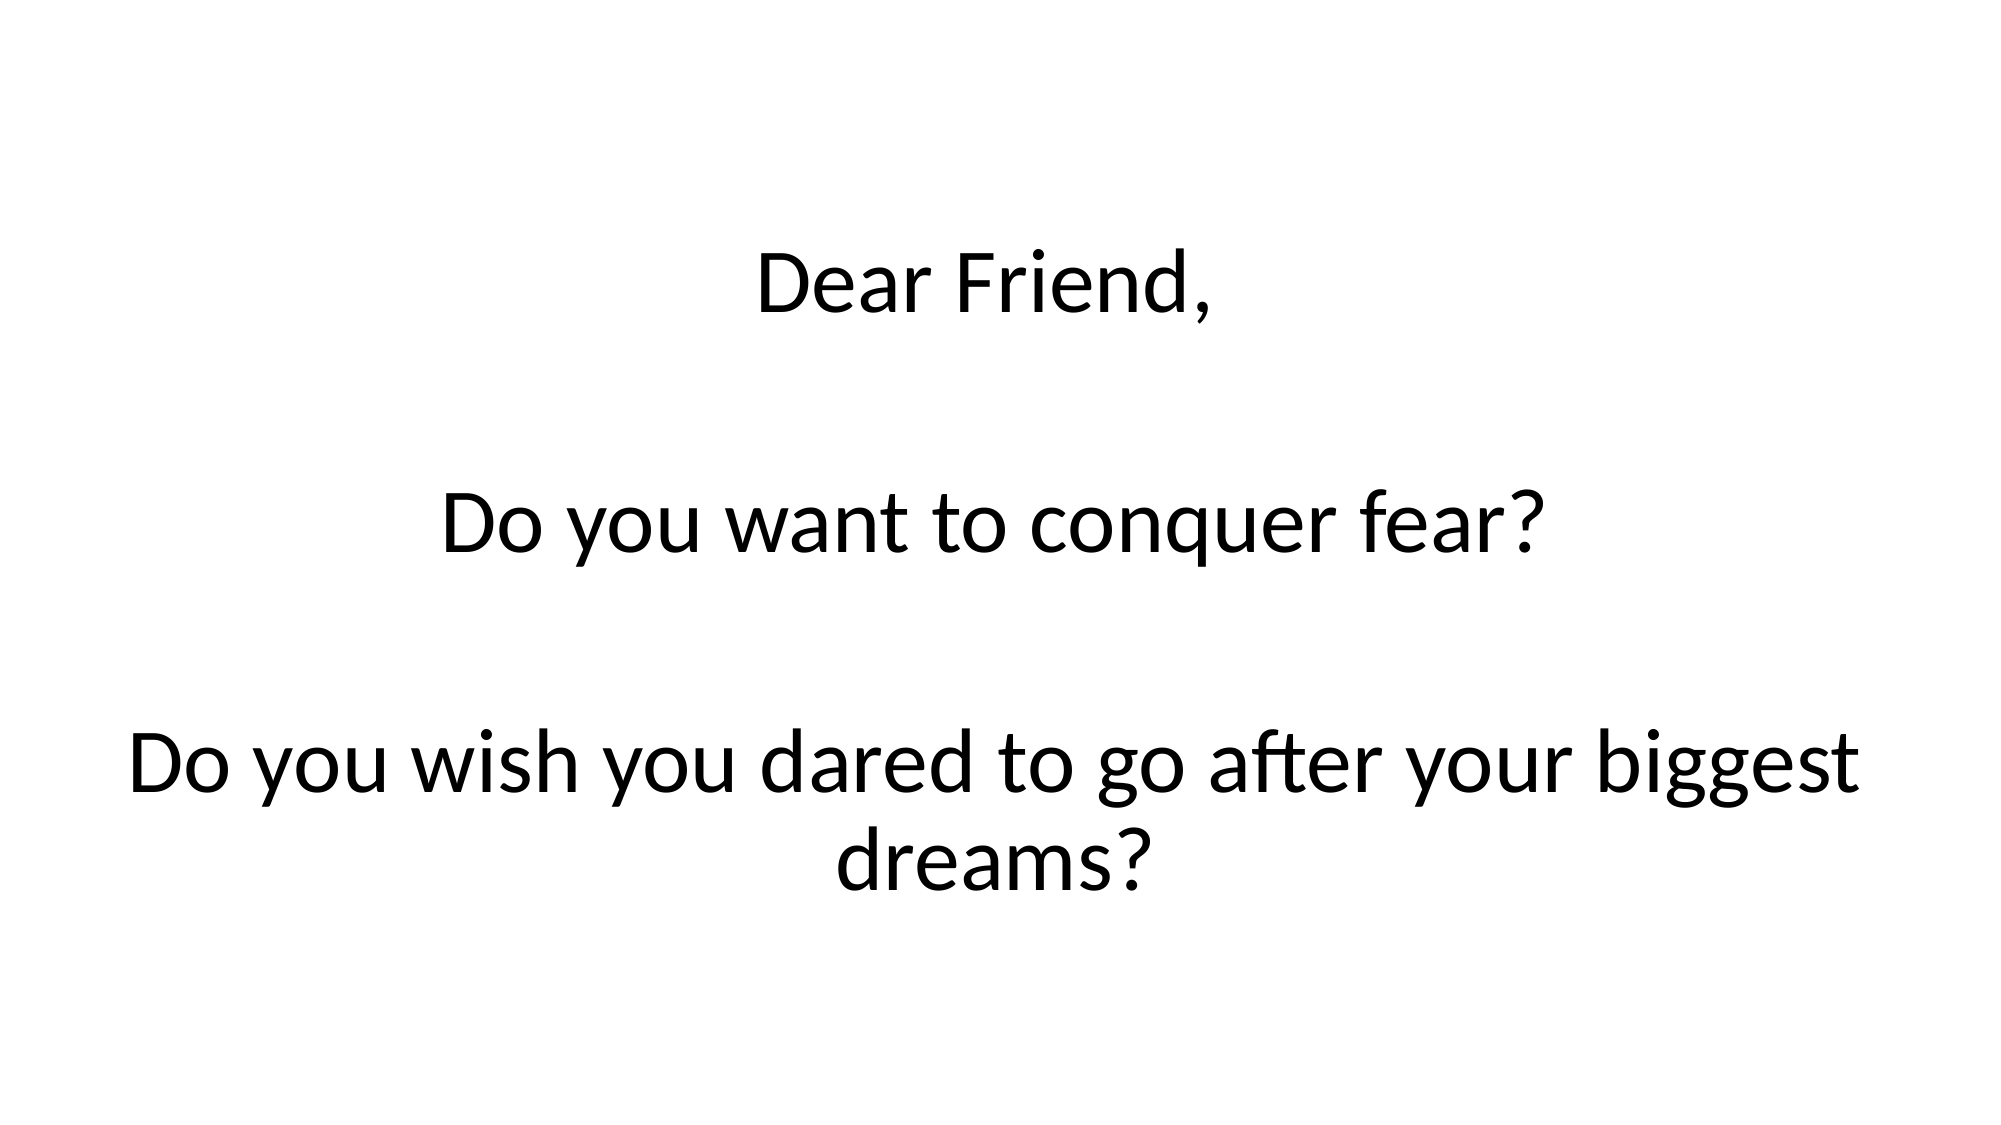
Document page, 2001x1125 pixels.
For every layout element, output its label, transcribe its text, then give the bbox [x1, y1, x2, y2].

list Dear Friend, Do you want to conquer fear? Do you wish you dared to go after your biggest dreams? [112, 226, 1879, 693]
